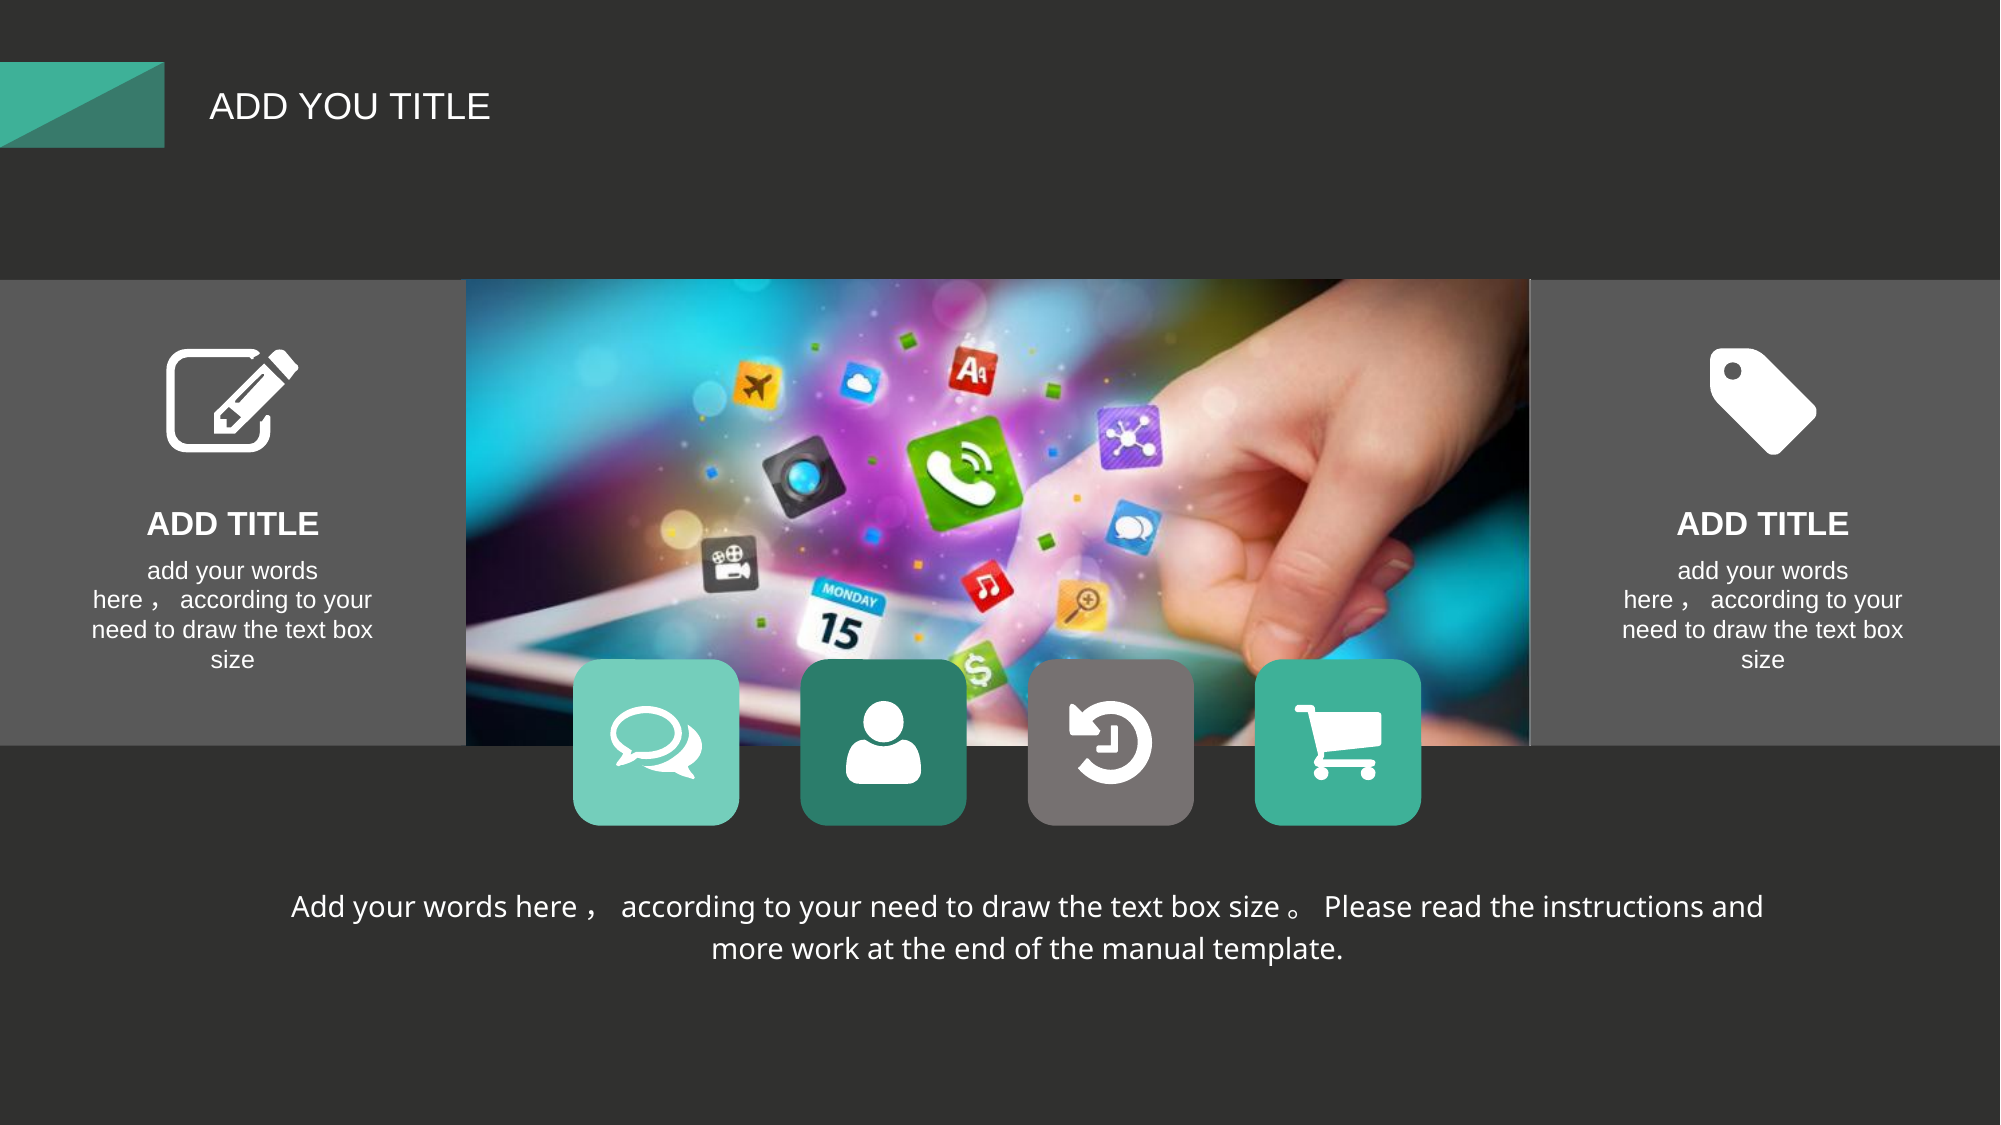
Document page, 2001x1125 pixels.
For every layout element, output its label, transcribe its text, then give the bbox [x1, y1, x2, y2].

text_box [1254, 755, 1422, 826]
text_box ADD TITLE [1571, 502, 1955, 543]
text_box [268, 349, 299, 380]
text_box [1027, 755, 1194, 826]
text_box [573, 755, 740, 826]
text_box [800, 755, 967, 826]
text_box [1531, 279, 2000, 746]
text_box add your words here，according to your need to draw the text box size [67, 554, 399, 674]
text_box [641, 755, 700, 780]
text_box add your words here，according to your need to draw the text box size [1597, 554, 1929, 674]
text_box [846, 755, 922, 784]
text_box [616, 755, 666, 767]
text_box Add your words here，according to your need to draw the text box size。Please read the instructions and more work at the end of the manual template. [259, 881, 1796, 966]
text_box [0, 279, 460, 746]
text_box [1077, 755, 1151, 785]
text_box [0, 61, 165, 148]
text_box [166, 348, 271, 453]
text_box [1710, 348, 1817, 455]
text_box ADD YOU TITLE [194, 74, 507, 135]
text_box [214, 363, 285, 434]
text_box ADD TITLE [41, 502, 425, 543]
picture [461, 279, 1531, 746]
text_box [1313, 755, 1376, 781]
